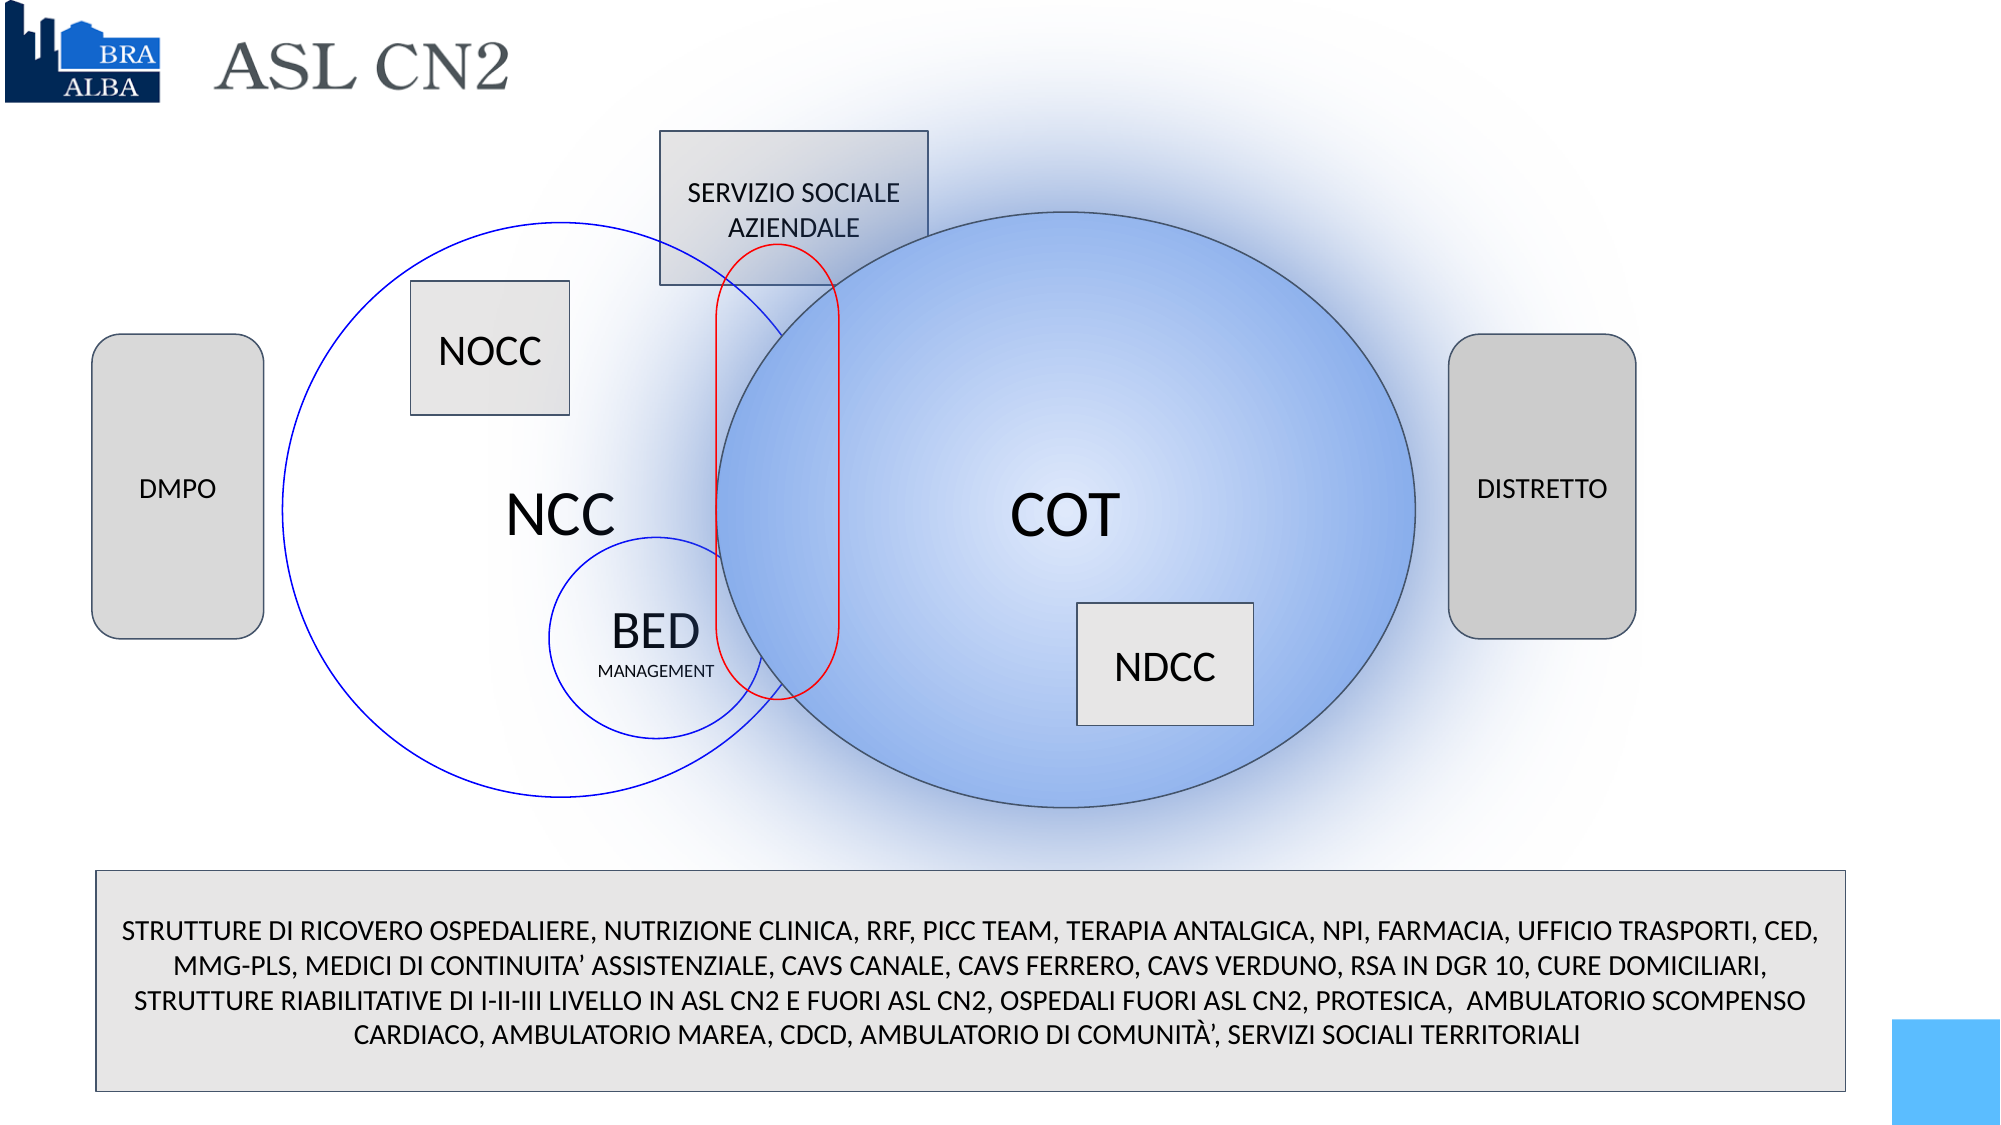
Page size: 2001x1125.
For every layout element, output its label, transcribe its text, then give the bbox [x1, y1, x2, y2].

text_box NCC [282, 222, 644, 798]
picture [5, 0, 509, 103]
text_box DISTRETTO [1448, 334, 1636, 639]
text_box COT [794, 212, 1416, 808]
text_box [1510, 380, 1846, 791]
text_box SERVIZIO SOCIALE AZIENDALE [660, 130, 761, 214]
text_box [716, 244, 839, 700]
text_box DMPO [91, 334, 264, 639]
text_box BED MANAGEMENT [549, 593, 606, 727]
text_box NOCC [410, 280, 570, 415]
text_box NDCC [1076, 602, 1254, 726]
text_box STRUTTURE DI RICOVERO OSPEDALIERE, NUTRIZIONE CLINICA, RRF, PICC TEAM, TERAPIA ANTALGICA, NPI, FARMACIA, UFFICIO TRASPORTI, CED, MMG-PLS, MEDICI DI CONTINUITA’ ASSISTENZIALE, CAVS CANALE, CAVS FERRERO, CAVS VERDUNO, RSA IN DGR 10, CURE DOMICILIARI, STRUTTURE RIABILITATIVE DI I-II-III LIVELLO IN ASL CN2 E FUORI ASL CN2, OSPEDALI FUORI ASL CN2, PROTESICA, AMBULATORIO SCOMPENSO CARDIACO, AMBULATORIO MAREA, CDCD, AMBULATORIO DI COMUNITÀ’, SERVIZI SOCIALI TERRITORIALI [96, 870, 1846, 1092]
